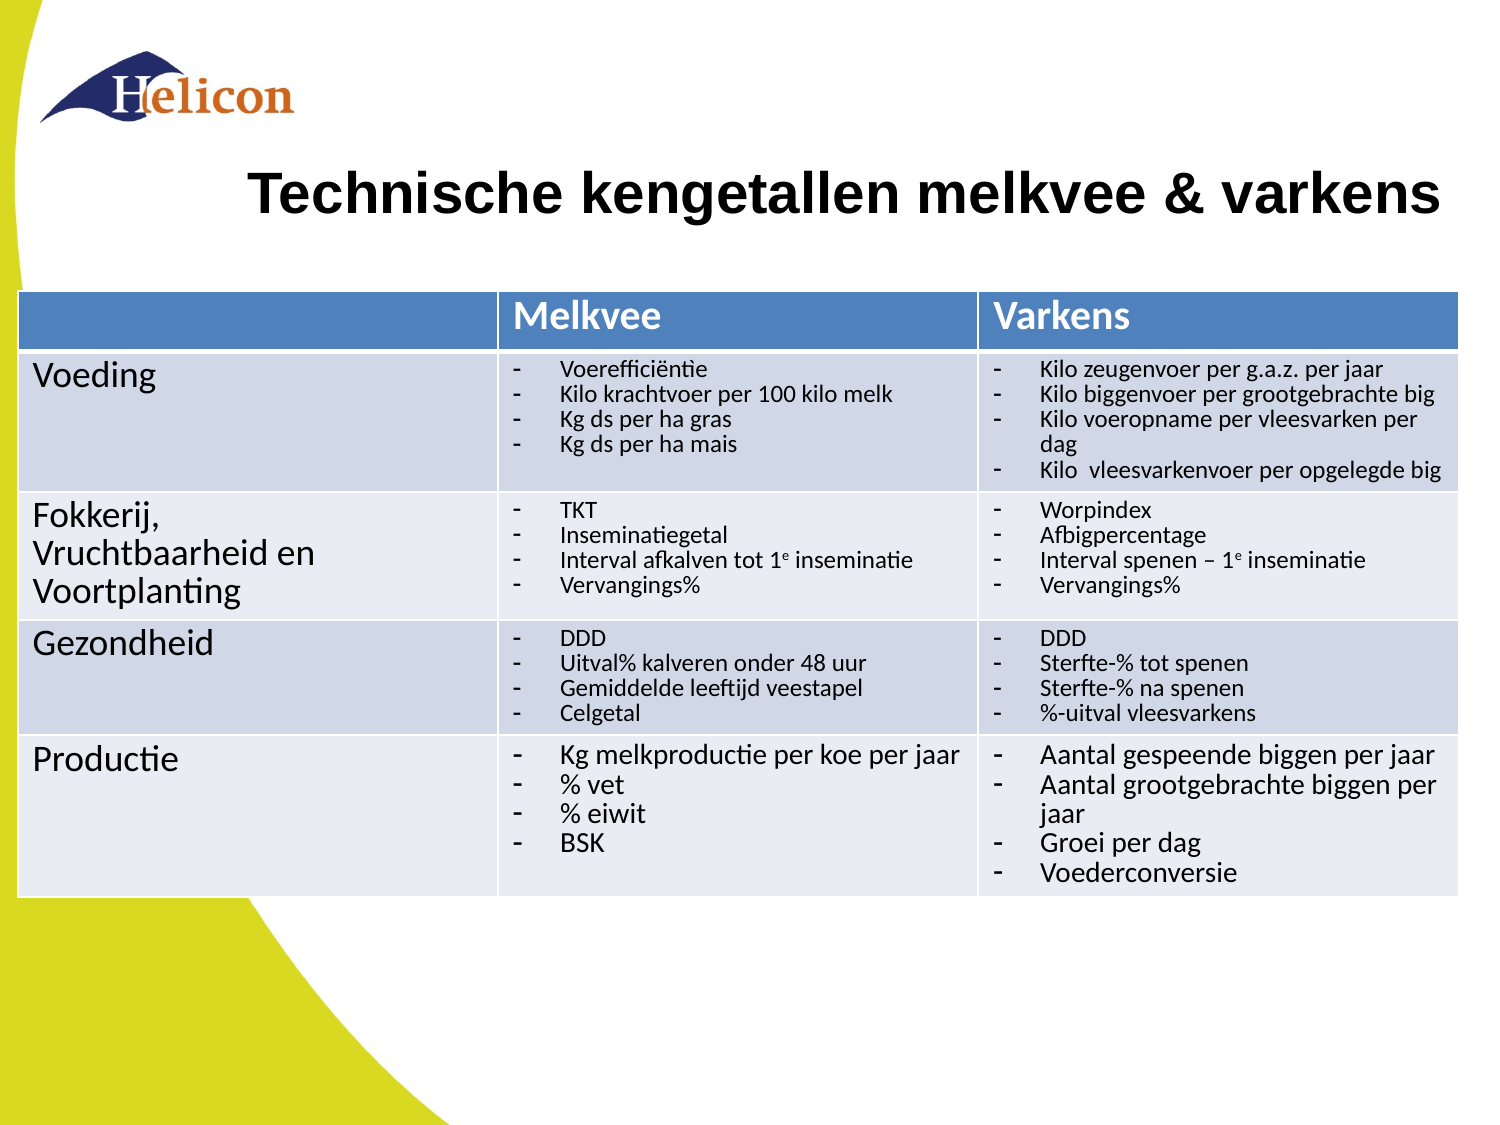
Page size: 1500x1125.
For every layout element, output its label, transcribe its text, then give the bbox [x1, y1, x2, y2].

table_cell Worpindex Afbigpercentage Interval spenen – 1e inseminatie Vervangings% [979, 493, 1458, 619]
table_cell Voerefficiëntìe Kilo krachtvoer per 100 kilo melk Kg ds per ha gras Kg ds per ha mais [499, 354, 977, 491]
table_header Melkvee [499, 292, 977, 349]
table_cell Productie [19, 736, 497, 896]
table_cell Fokkerij, Vruchtbaarheid en Voortplanting [19, 493, 497, 619]
table_cell Voeding [19, 354, 497, 491]
table_cell DDD Uitval% kalveren onder 48 uur Gemiddelde leeftijd veestapel Celgetal [499, 621, 977, 734]
table_cell DDD Sterfte-% tot spenen Sterfte-% na spenen %-uitval vleesvarkens [979, 621, 1458, 734]
table_cell TKT Inseminatiegetal Interval afkalven tot 1e inseminatie Vervangings% [499, 493, 977, 619]
title Technische kengetallen melkvee & varkens [159, 137, 1459, 244]
table_cell Gezondheid [19, 621, 497, 734]
table_header Varkens [979, 292, 1458, 349]
picture [0, 0, 1500, 1125]
table_header [19, 292, 497, 349]
table_cell Aantal gespeende biggen per jaar Aantal grootgebrachte biggen per jaar Groei per dag Voederconversie [979, 736, 1458, 896]
table_cell Kg melkproductie per koe per jaar % vet % eiwit BSK [499, 736, 977, 896]
table_cell Kilo zeugenvoer per g.a.z. per jaar Kilo biggenvoer per grootgebrachte big Kilo voeropname per vleesvarken per dag Kilo vleesvarkenvoer per opgelegde big [979, 354, 1458, 491]
